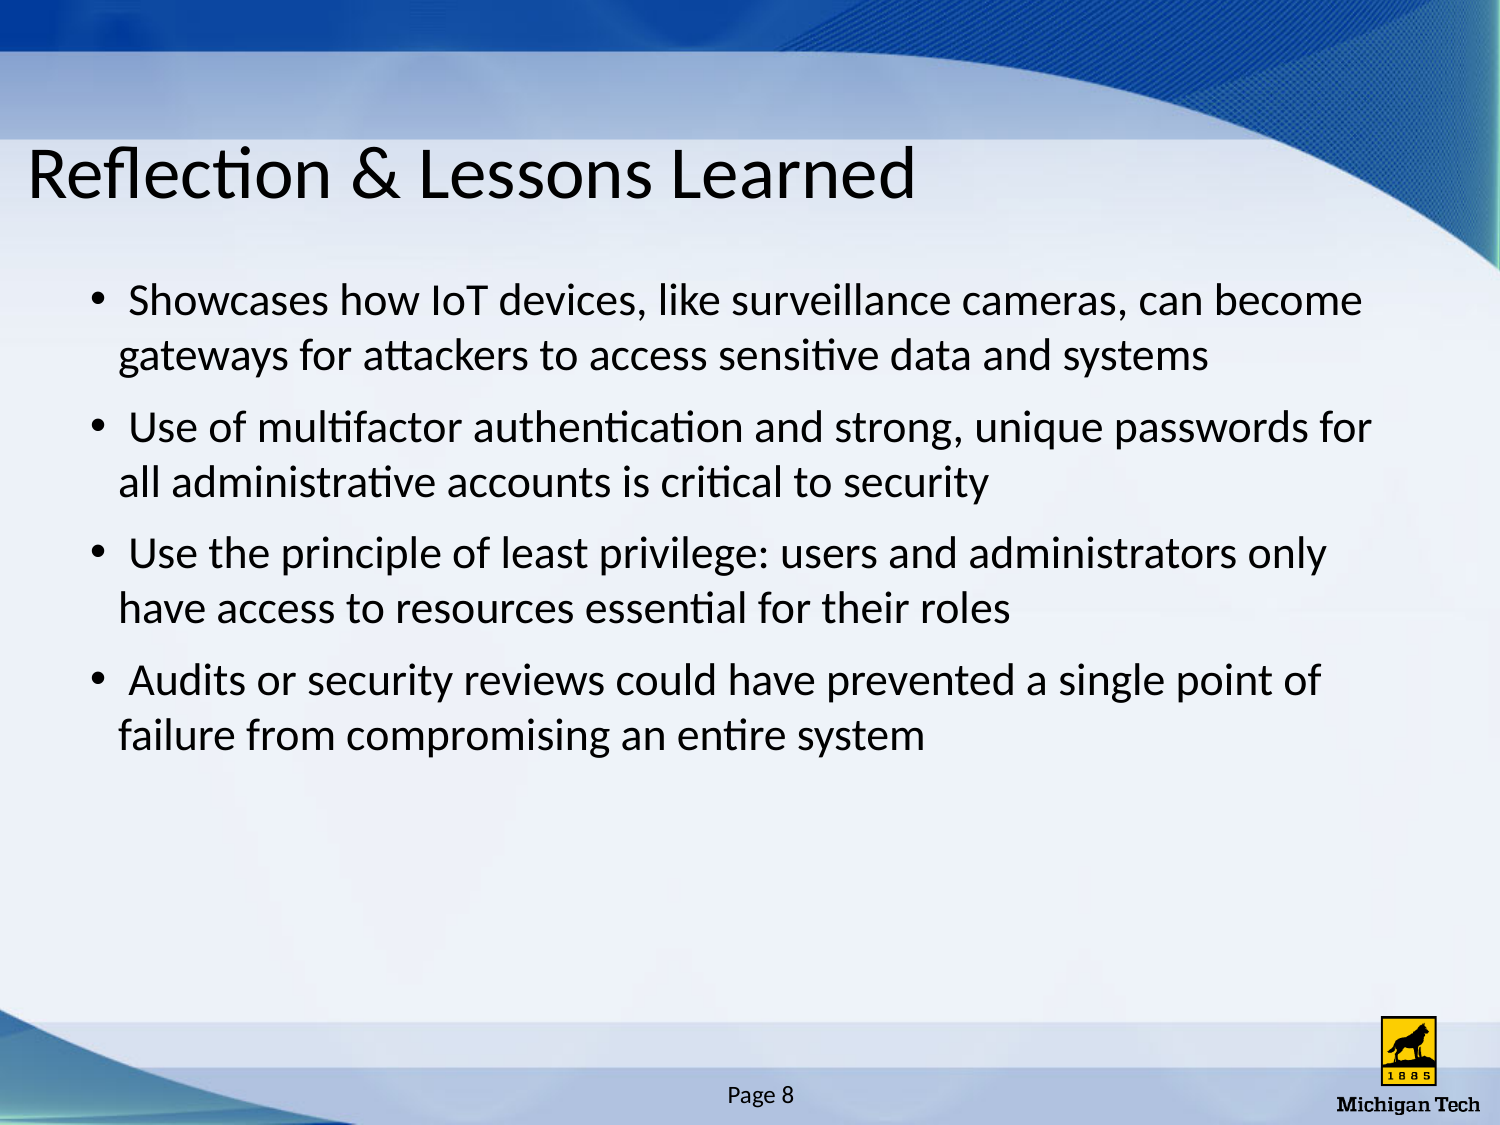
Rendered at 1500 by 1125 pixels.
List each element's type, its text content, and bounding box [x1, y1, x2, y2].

picture [0, 0, 1500, 1125]
title Reflection & Lessons Learned [12, 75, 1263, 263]
list Showcases how IoT devices, like surveillance cameras, can become gateways for attackers to access sensitive data and systems Use of multifactor authentication and strong, unique passwords for all administrative accounts is critical to security Use the principle of least privilege: users and administrators only have access to resources essential for their roles Audits or security reviews could have prevented a single point of failure from compromising an entire system [75, 262, 1425, 1063]
